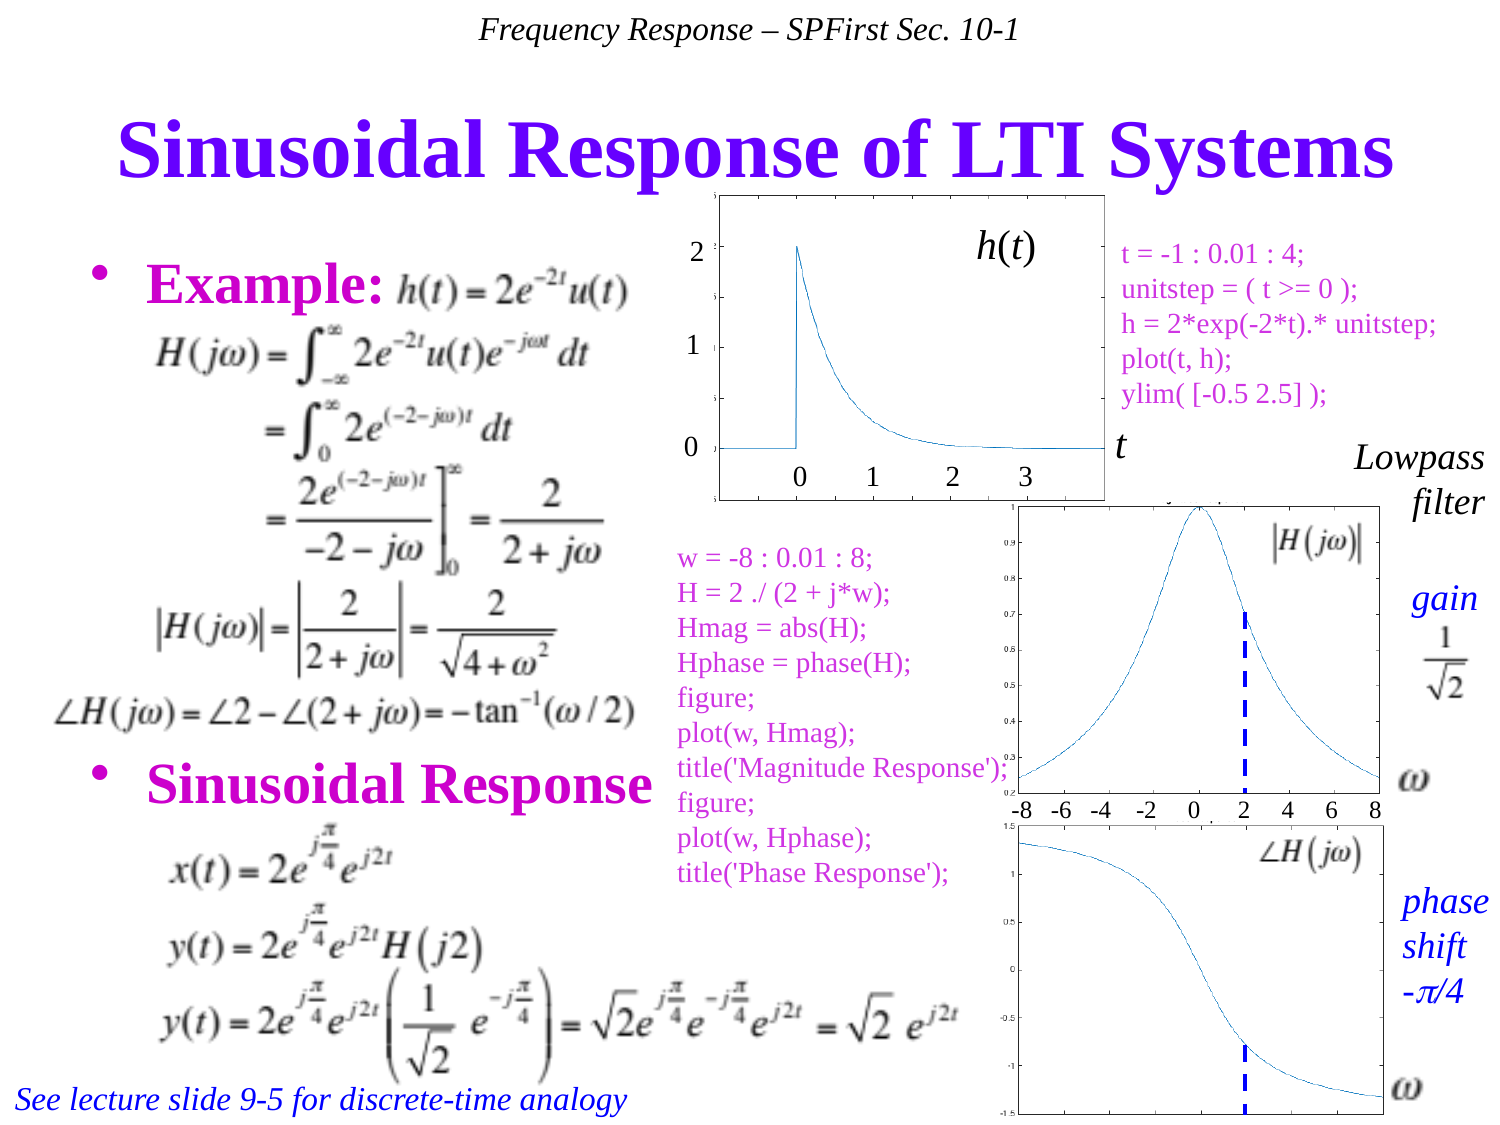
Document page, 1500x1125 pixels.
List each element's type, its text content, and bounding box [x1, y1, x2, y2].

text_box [393, 259, 630, 318]
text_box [420, 682, 637, 736]
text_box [1394, 1070, 1427, 1107]
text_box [262, 449, 469, 572]
text_box Frequency Response – SPFirst Sec. 10-1 [0, 0, 1500, 55]
picture [999, 502, 1388, 797]
title Sinusoidal Response of LTI Systems [75, 55, 1438, 237]
text_box Lowpass filter [1337, 424, 1500, 530]
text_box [557, 962, 808, 1042]
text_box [149, 312, 592, 394]
text_box t = -1 : 0.01 : 4; unitstep = ( t >= 0 ); h = 2*exp(-2*t).* unitstep; plot(t, h); ylim( [-0.5 2.5] ); [1180, 227, 1500, 417]
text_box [1394, 761, 1434, 798]
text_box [259, 387, 519, 465]
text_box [1269, 518, 1366, 568]
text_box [154, 960, 553, 1087]
picture [999, 821, 1391, 1116]
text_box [1396, 565, 1498, 703]
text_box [668, 187, 1176, 503]
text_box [153, 574, 561, 681]
text_box -8 -6 -4 -2 0 2 4 6 8 [996, 802, 1409, 831]
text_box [49, 690, 415, 738]
text_box See lecture slide 9-5 for discrete-time analogy [0, 1069, 650, 1125]
text_box Sinusoidal Response [74, 737, 675, 825]
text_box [464, 466, 607, 577]
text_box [164, 810, 399, 889]
list Example: [75, 237, 663, 325]
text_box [1256, 830, 1363, 876]
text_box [162, 890, 485, 958]
text_box phase shift -p/4 [1394, 868, 1500, 1019]
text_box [812, 985, 964, 1046]
text_box w = -8 : 0.01 : 8; H = 2 ./ (2 + j*w); Hmag = abs(H); Hphase = phase(H); figure; plot(w, Hmag); title('Magnitude Response'); figure; plot(w, Hphase); title('Phase Response'); [662, 531, 996, 896]
